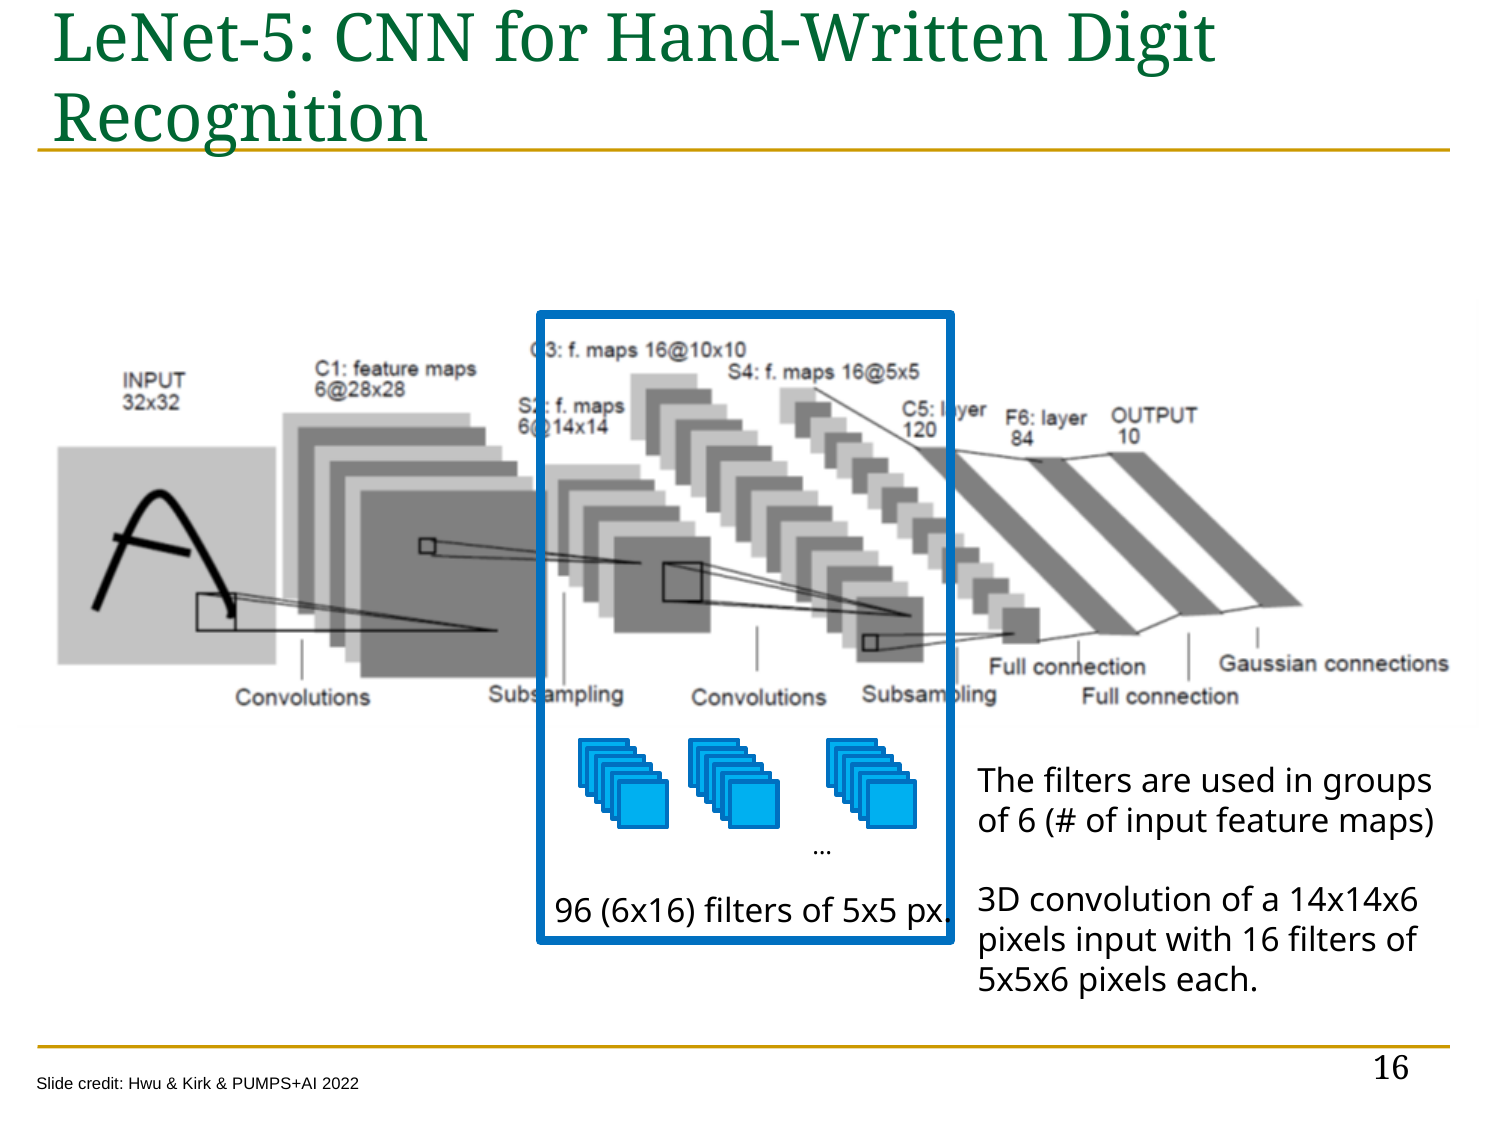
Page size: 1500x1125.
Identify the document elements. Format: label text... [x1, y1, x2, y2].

text_box [540, 937, 951, 941]
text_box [579, 739, 668, 828]
slide_number 16 [1074, 1023, 1426, 1100]
text_box 96 (6x16) filters of 5x5 px. [539, 881, 962, 937]
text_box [690, 739, 778, 828]
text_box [828, 739, 916, 828]
text_box The filters are used in groups of 6 (# of input feature maps) 3D convolution of a 14x14x6 pixels input with 16 filters of 5x5x6 pixels each. [962, 751, 1450, 1006]
picture [17, 298, 1479, 729]
text_box … [797, 821, 844, 867]
text_box [540, 736, 951, 881]
text_box Slide credit: Hwu & Kirk & PUMPS+AI 2022 [21, 1066, 375, 1101]
title LeNet-5: CNN for Hand-Written Digit Recognition [37, 0, 1499, 150]
